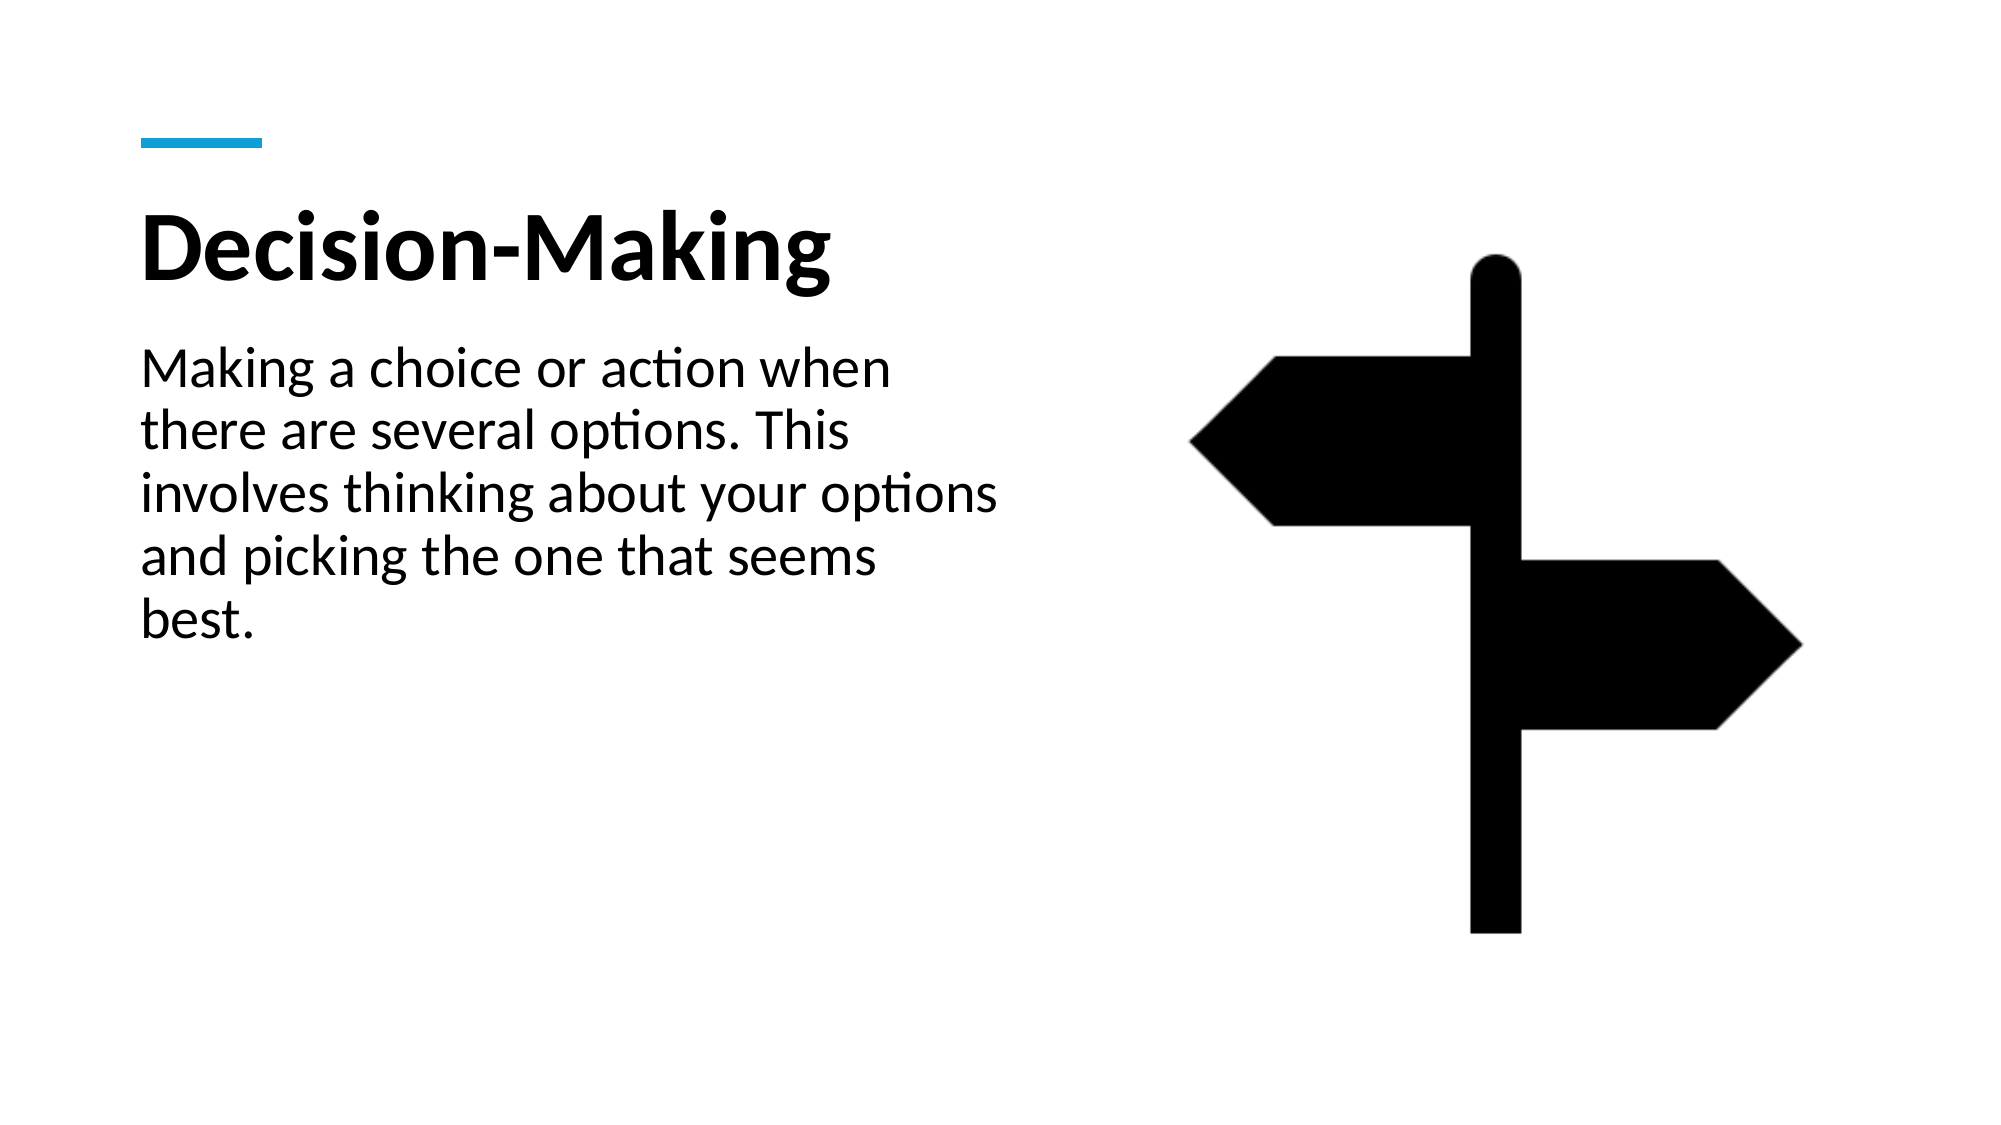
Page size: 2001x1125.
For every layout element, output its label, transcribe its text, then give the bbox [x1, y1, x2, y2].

title Decision-Making [124, 186, 1088, 330]
list Making a choice or action when there are several options. This involves thinking about your options and picking the one that seems best. [124, 329, 1029, 1091]
picture [1088, 186, 1905, 1003]
